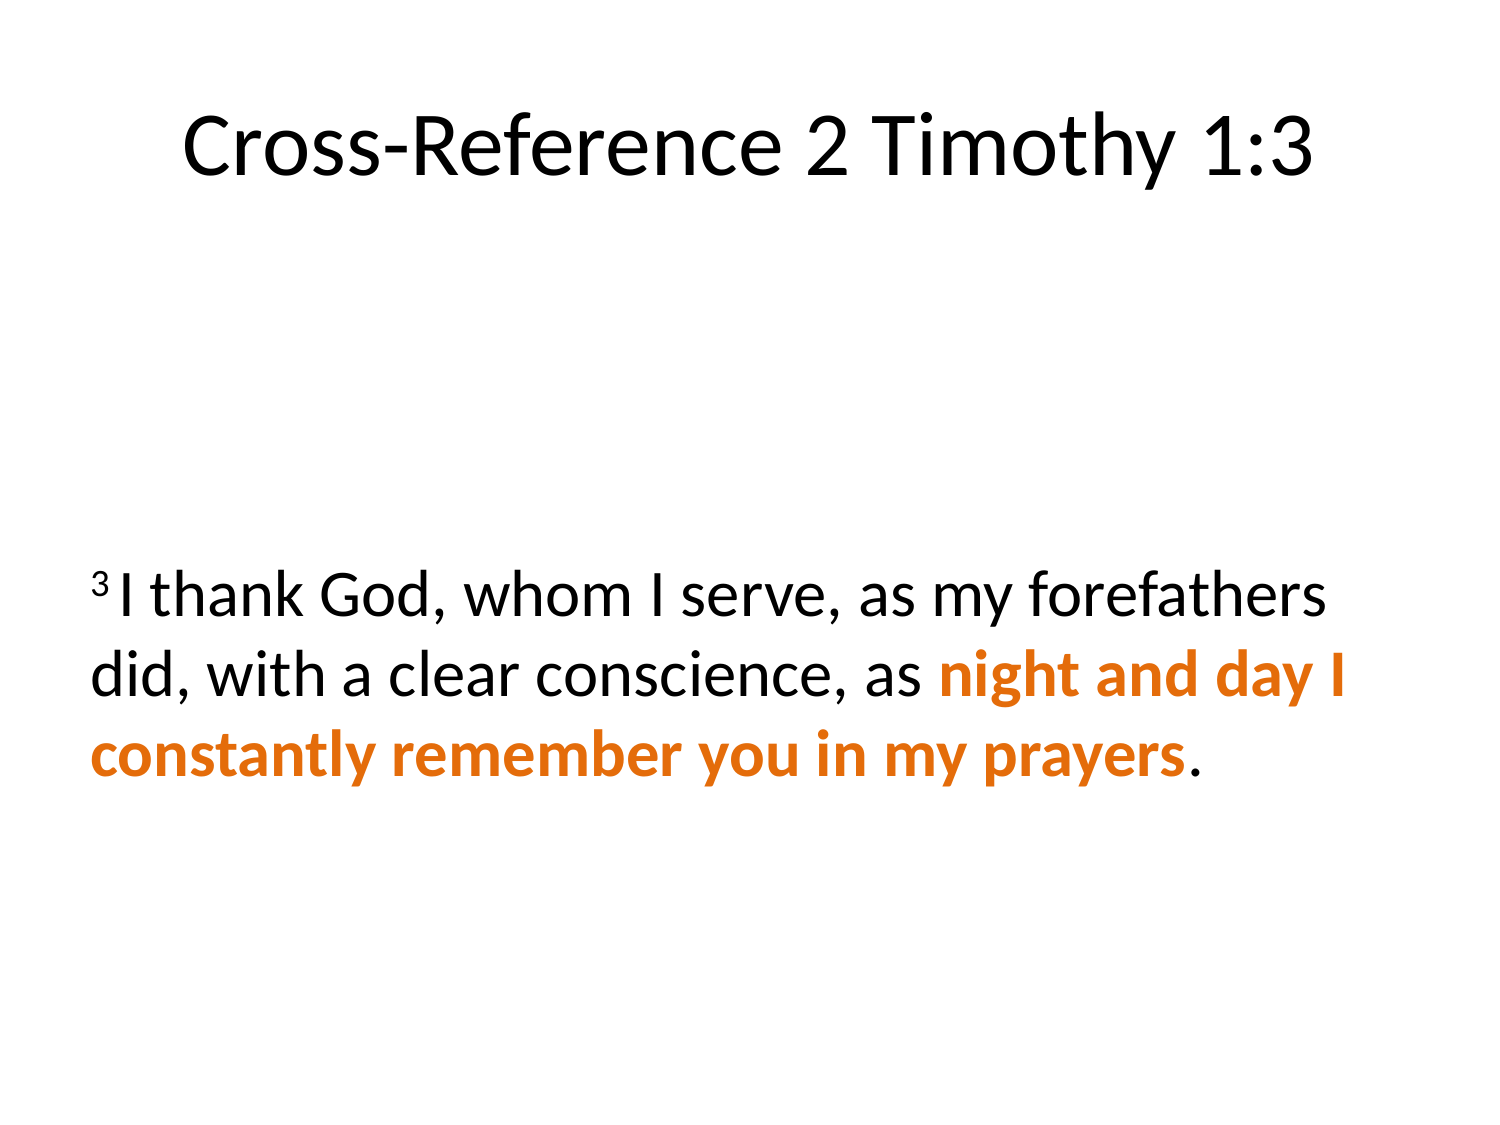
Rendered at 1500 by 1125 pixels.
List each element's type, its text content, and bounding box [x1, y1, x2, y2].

list 3 I thank God, whom I serve, as my forefathers did, with a clear conscience, as night and day I constantly remember you in my prayers. [75, 262, 1425, 1005]
title Cross-Reference 2 Timothy 1:3 [75, 45, 1425, 233]
